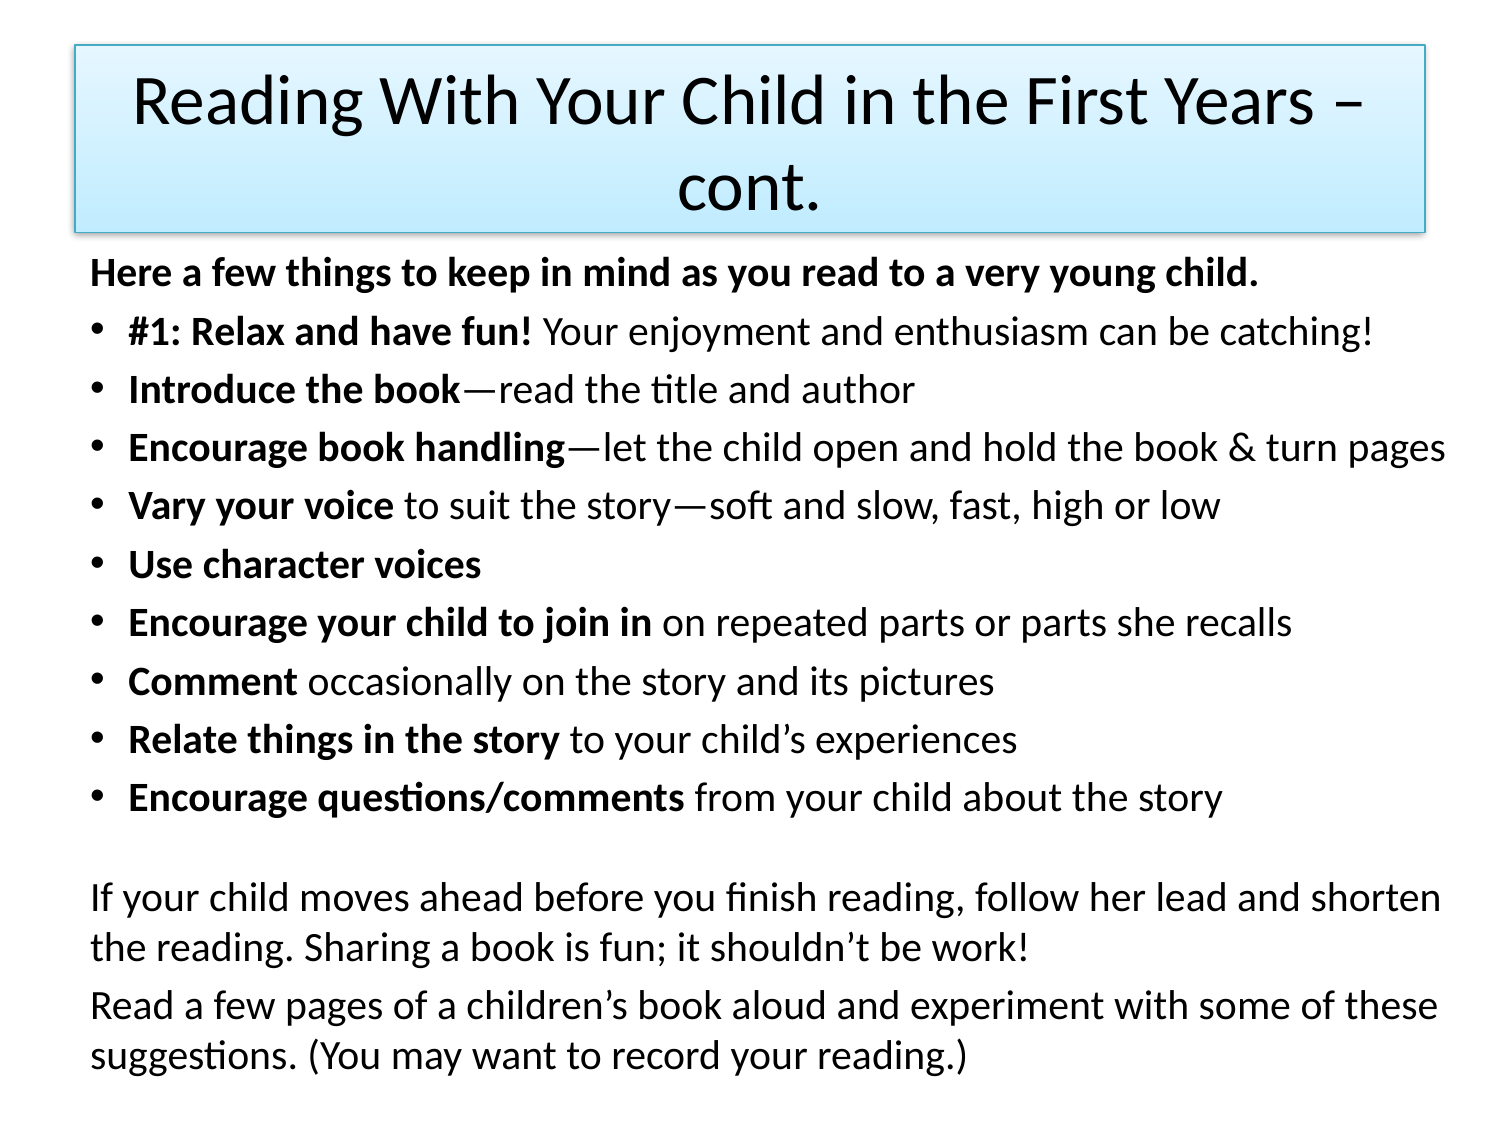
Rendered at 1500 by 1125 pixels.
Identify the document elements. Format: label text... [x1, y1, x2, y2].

list Here a few things to keep in mind as you read to a very young child. #1: Relax and have fun! Your enjoyment and enthusiasm can be catching! Introduce the book—read the title and author Encourage book handling—let the child open and hold the book & turn pages Vary your voice to suit the story—soft and slow, fast, high or low Use character voices Encourage your child to join in on repeated parts or parts she recalls Comment occasionally on the story and its pictures Relate things in the story to your child’s experiences Encourage questions/comments from your child about the story If your child moves ahead before you finish reading, follow her lead and shorten the reading. Sharing a book is fun; it shouldn’t be work! Read a few pages of a children’s book aloud and experiment with some of these suggestions. (You may want to record your reading.) [75, 237, 1463, 1075]
title Reading With Your Child in the First Years – cont. [74, 44, 1426, 233]
